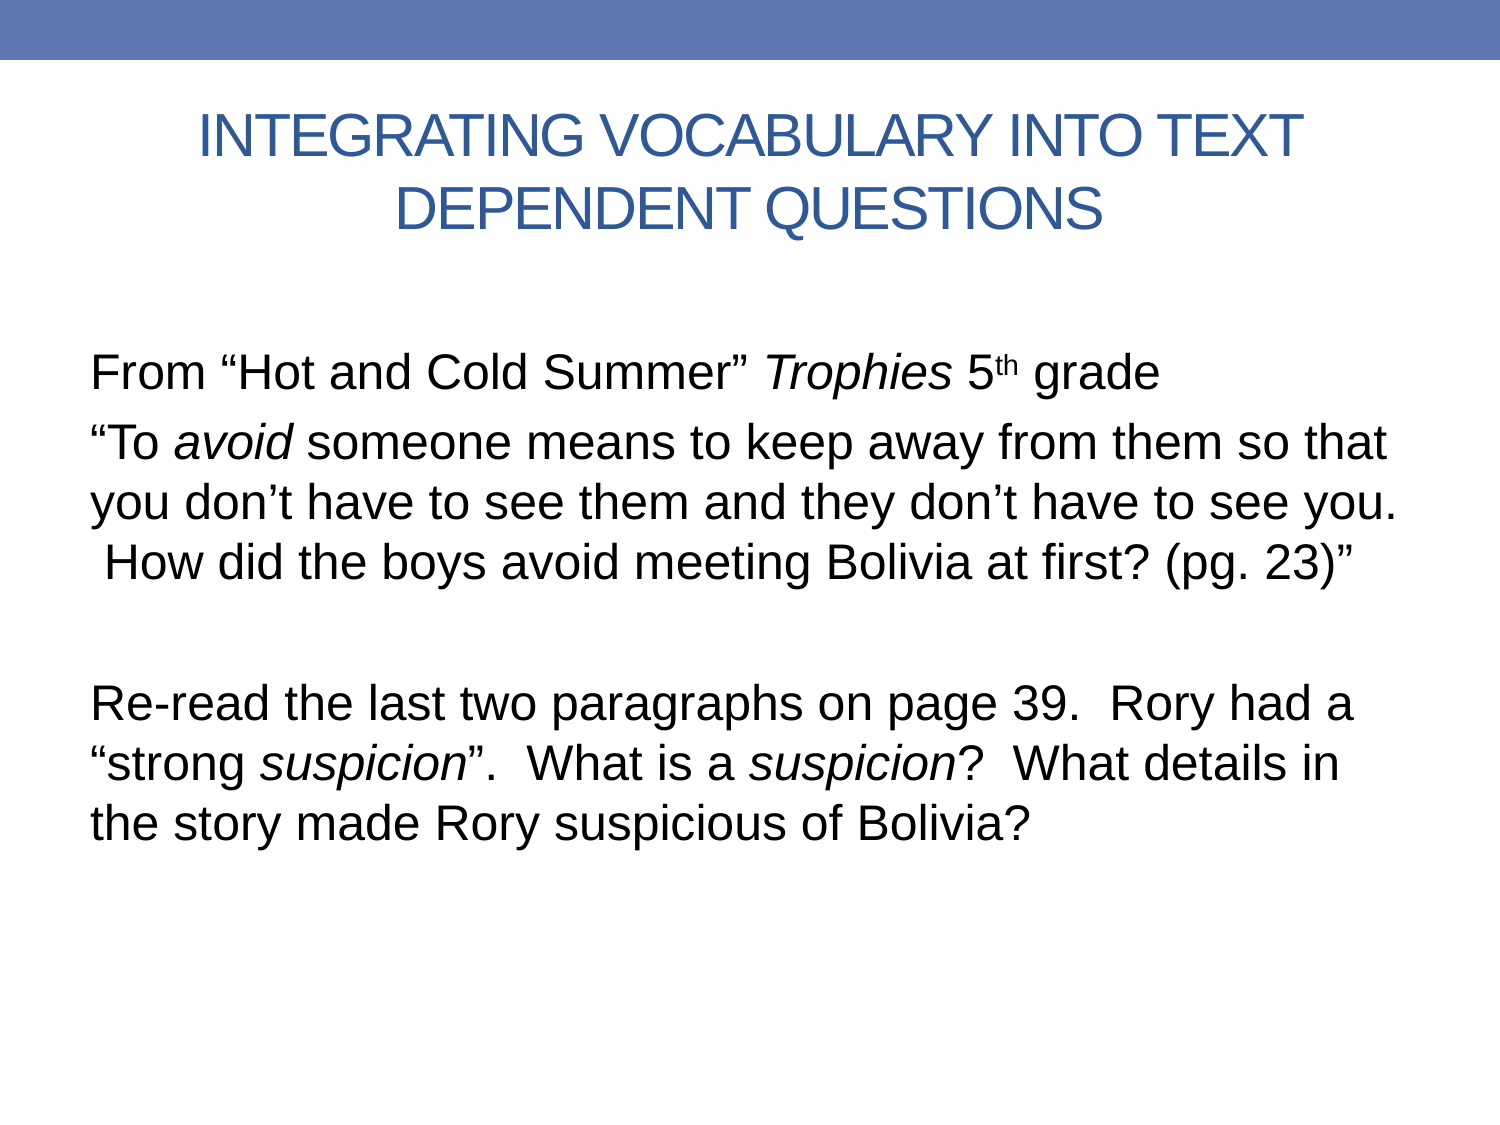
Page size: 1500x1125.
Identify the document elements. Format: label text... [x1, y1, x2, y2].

title INTEGRATING VOCABULARY INTO TEXT DEPENDENT QUESTIONS [75, 87, 1425, 250]
list From “Hot and Cold Summer” Trophies 5th grade “To avoid someone means to keep away from them so that you don’t have to see them and they don’t have to see you. How did the boys avoid meeting Bolivia at first? (pg. 23)” Re-read the last two paragraphs on page 39. Rory had a “strong suspicion”. What is a suspicion? What details in the story made Rory suspicious of Bolivia? [75, 262, 1425, 1063]
